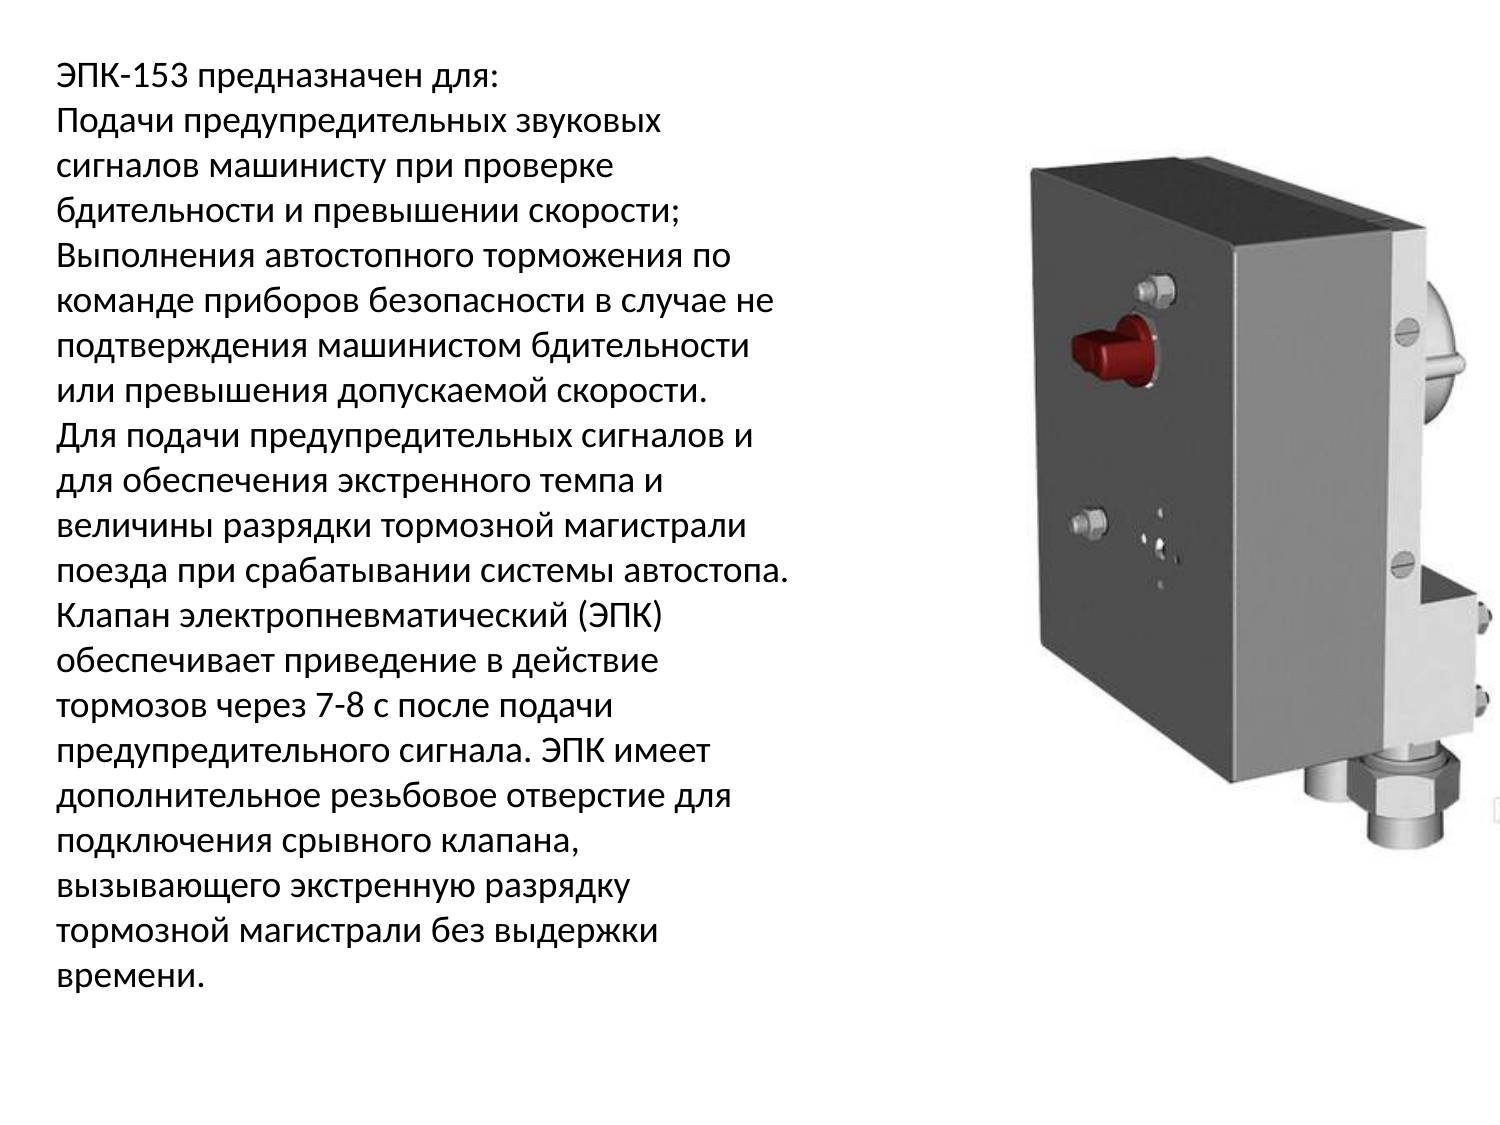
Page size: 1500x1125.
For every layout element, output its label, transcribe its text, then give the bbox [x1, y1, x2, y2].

text_box ЭПК-153 предназначен для: Подачи предупредительных звуковых сигналов машинисту при проверке бдительности и превышении скорости; Выполнения автостопного торможения по команде приборов безопасности в случае не подтверждения машинистом бдительности или превышения допускаемой скорости. Для подачи предупредительных сигналов и для обеспечения экстренного темпа и величины разрядки тормозной магистрали поезда при срабатывании системы автостопа. Клапан электропневматический (ЭПК) обеспечивает приведение в действие тормозов через 7-8 с после подачи предупредительного сигнала. ЭПК имеет дополнительное резьбовое отверстие для подключения срывного клапана, вызывающего экстренную разрядку тормозной магистрали без выдержки времени. [41, 42, 821, 1003]
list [785, 148, 1500, 858]
